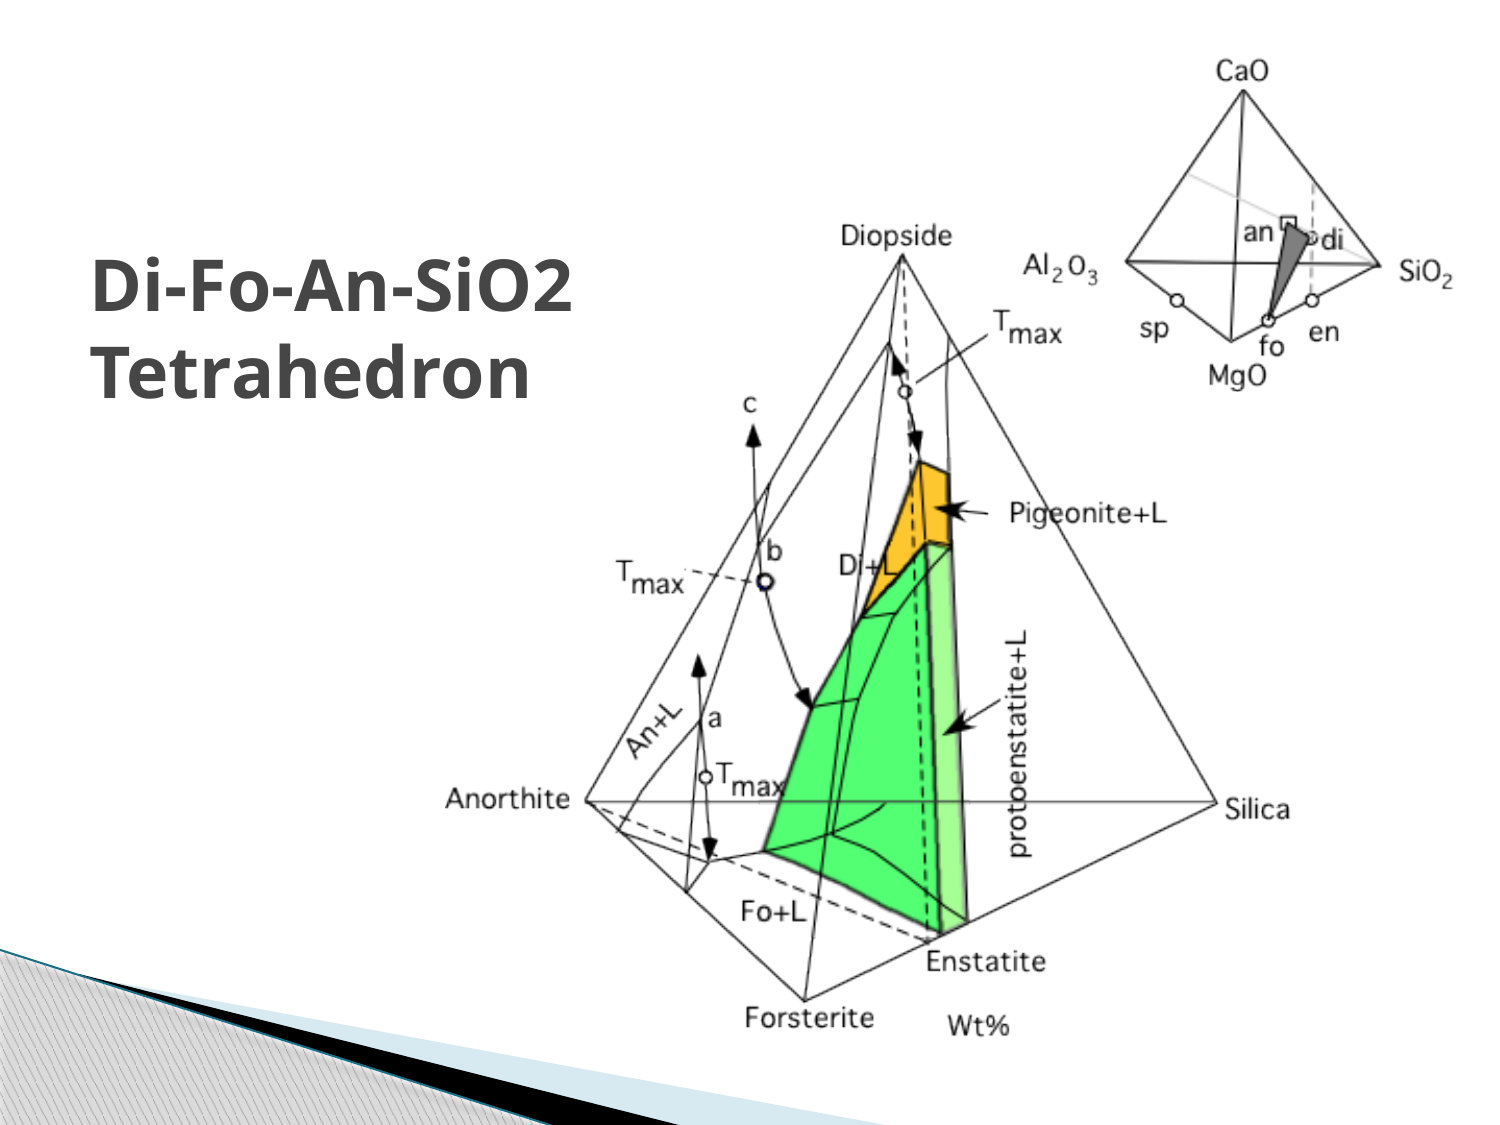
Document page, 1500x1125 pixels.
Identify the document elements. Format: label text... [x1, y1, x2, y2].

picture [444, 52, 1458, 1049]
title Di-Fo-An-SiO2 Tetrahedron [75, 232, 439, 421]
